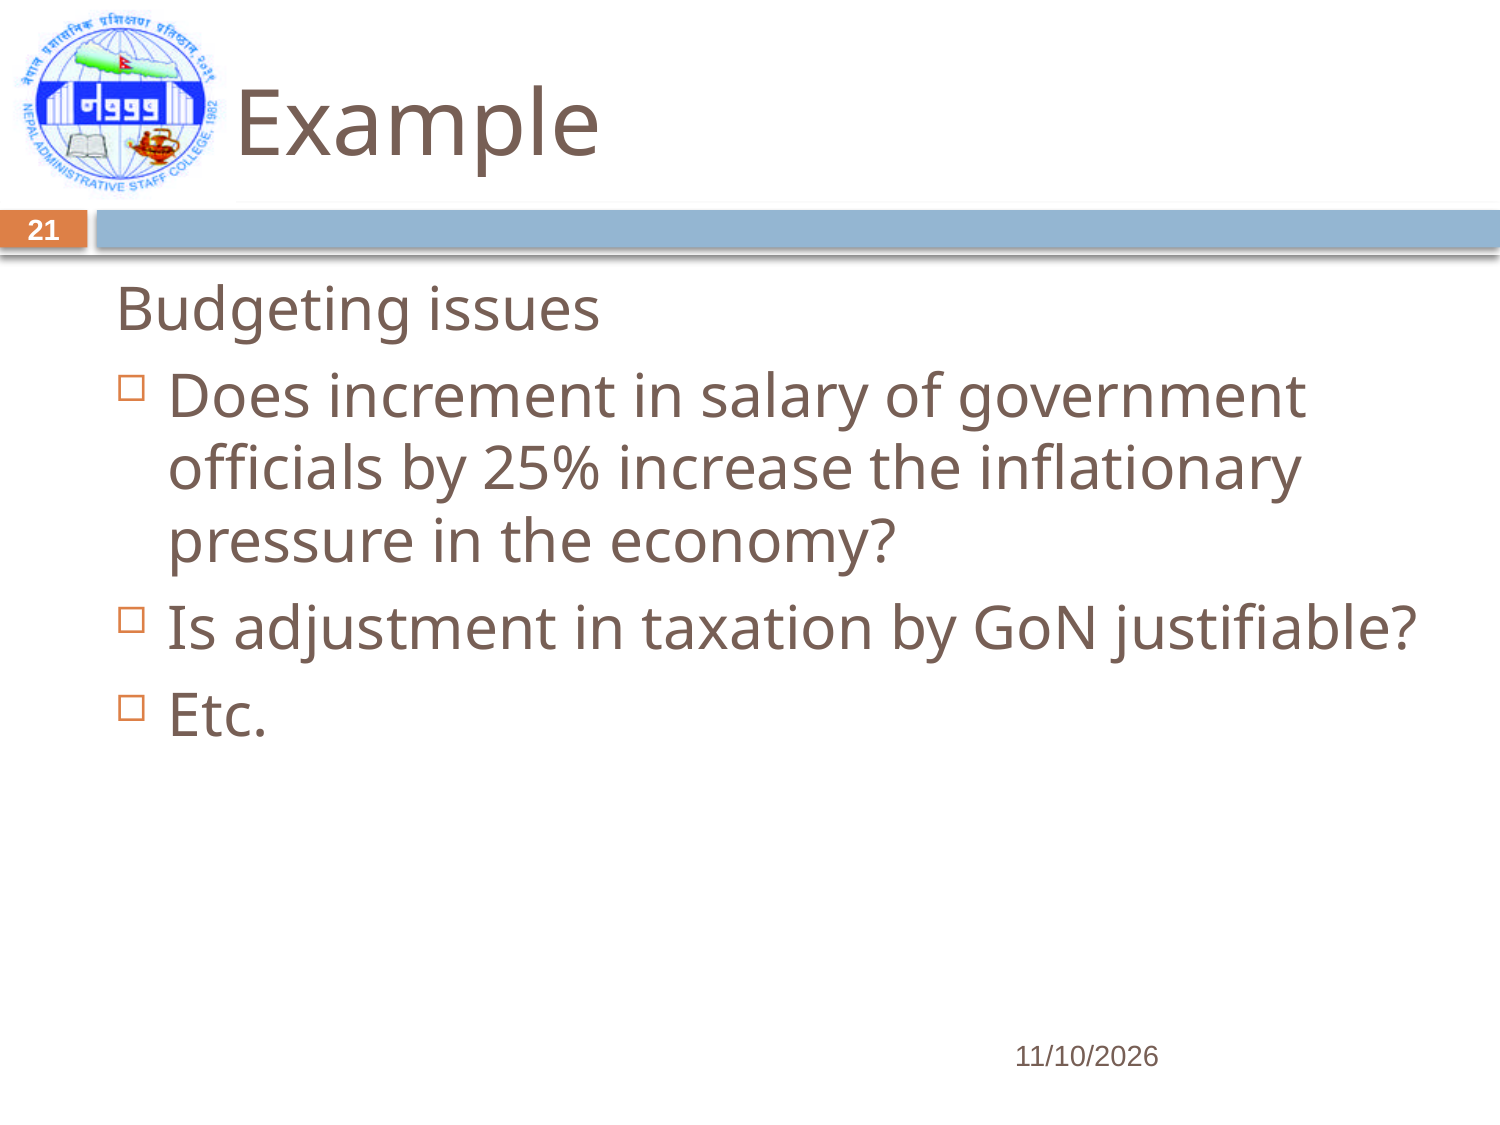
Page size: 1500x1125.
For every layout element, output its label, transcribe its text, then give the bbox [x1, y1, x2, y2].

slide_number 21 [0, 208, 88, 249]
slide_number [999, 1025, 1438, 1085]
title Example [218, 37, 1471, 200]
list Budgeting issues Does increment in salary of government officials by 25% increase the inflationary pressure in the economy? Is adjustment in taxation by GoN justifiable? Etc. [100, 262, 1450, 1000]
picture [1, 0, 236, 208]
